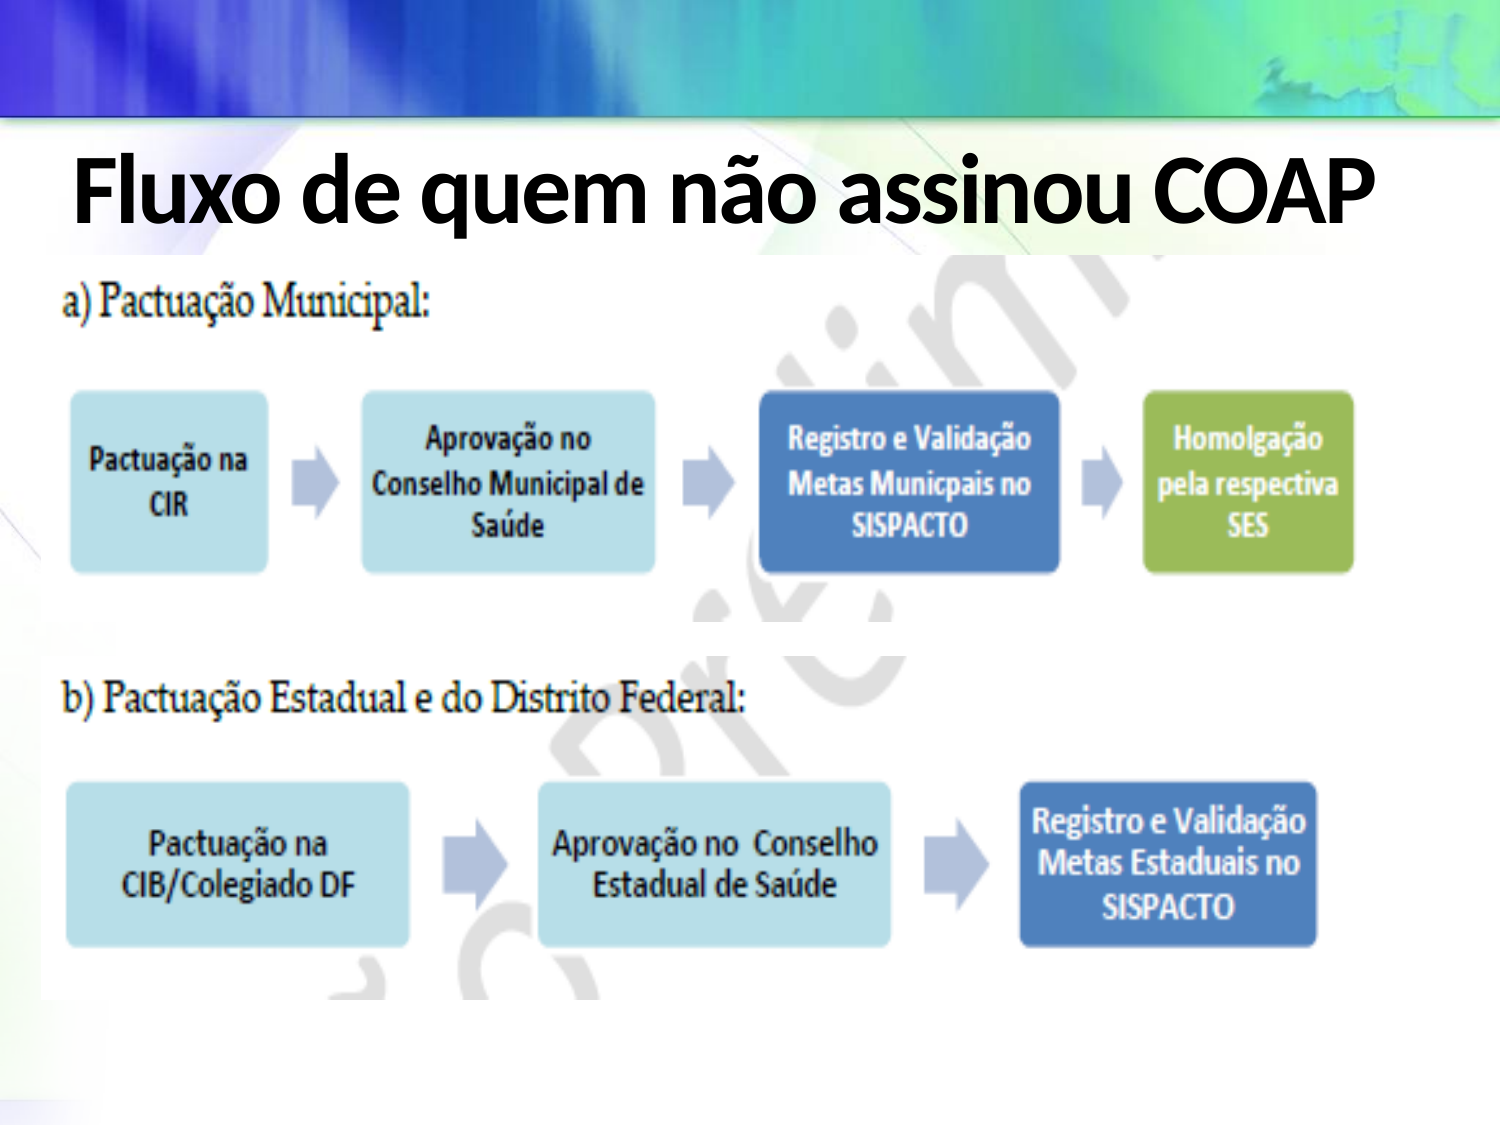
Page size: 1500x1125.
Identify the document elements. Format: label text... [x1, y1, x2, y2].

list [40, 255, 1434, 622]
picture [0, 0, 1500, 1125]
title Fluxo de quem não assinou COAP [72, 137, 1448, 279]
